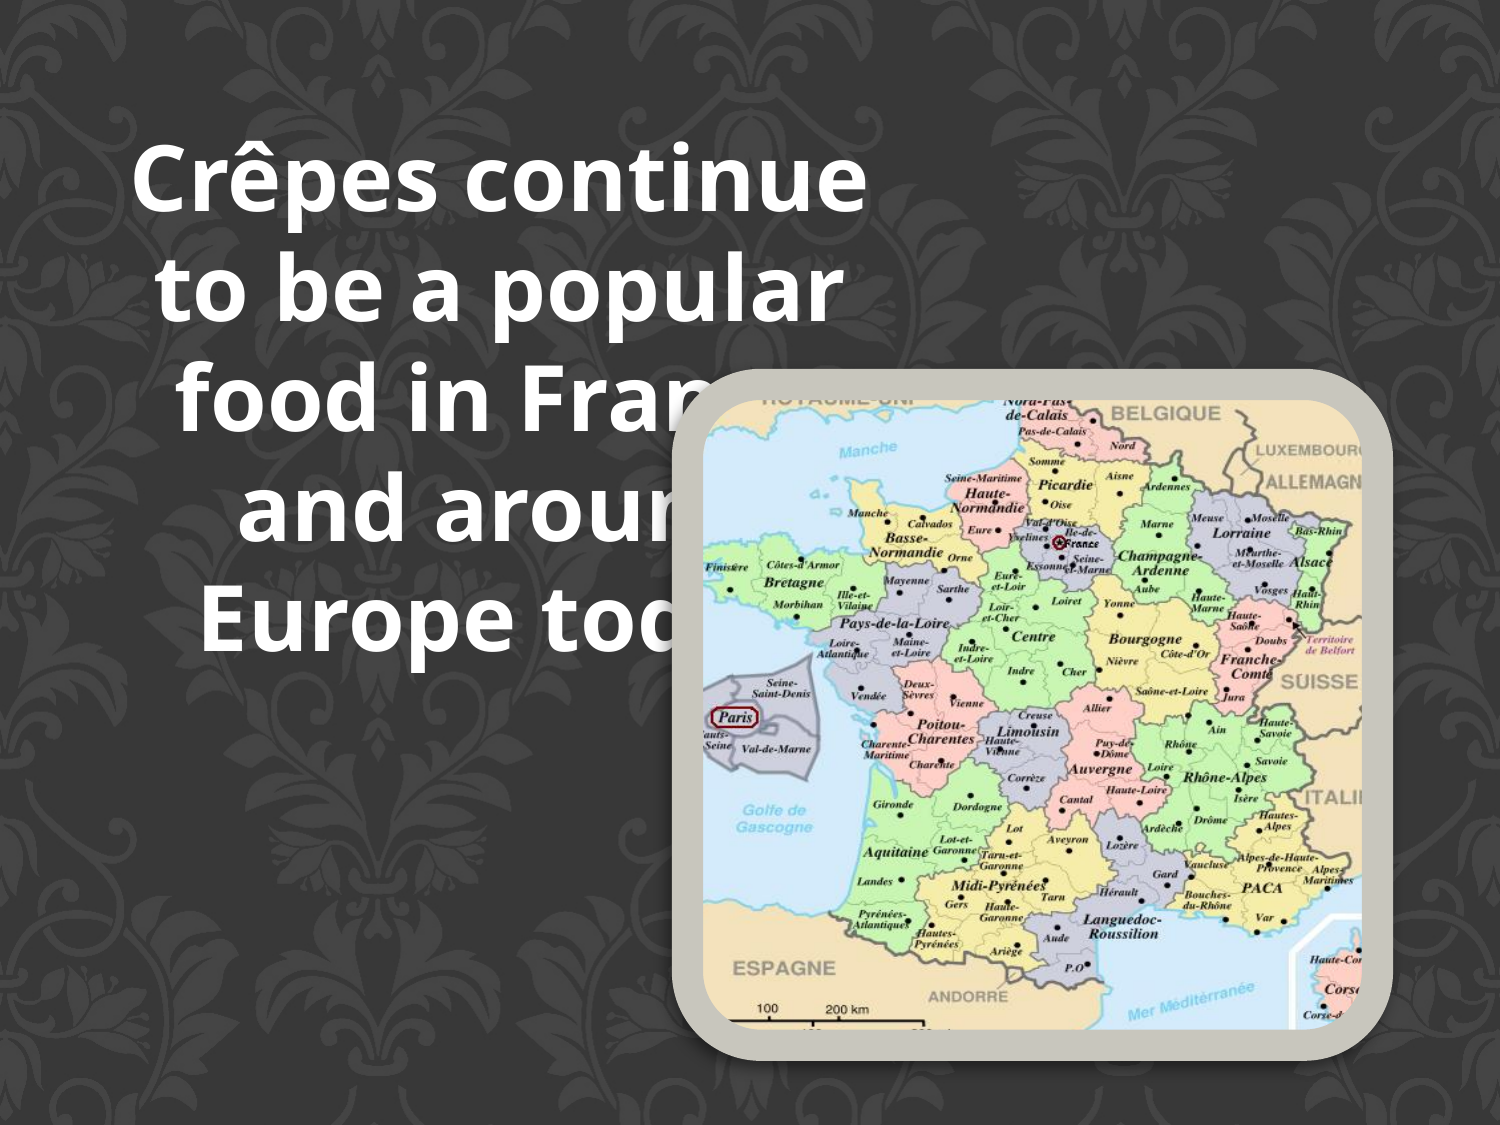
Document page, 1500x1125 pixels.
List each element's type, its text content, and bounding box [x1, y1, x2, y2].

picture [687, 384, 1378, 1046]
text_box Crêpes continue to be a popular food in France and around Europe today [62, 112, 938, 677]
